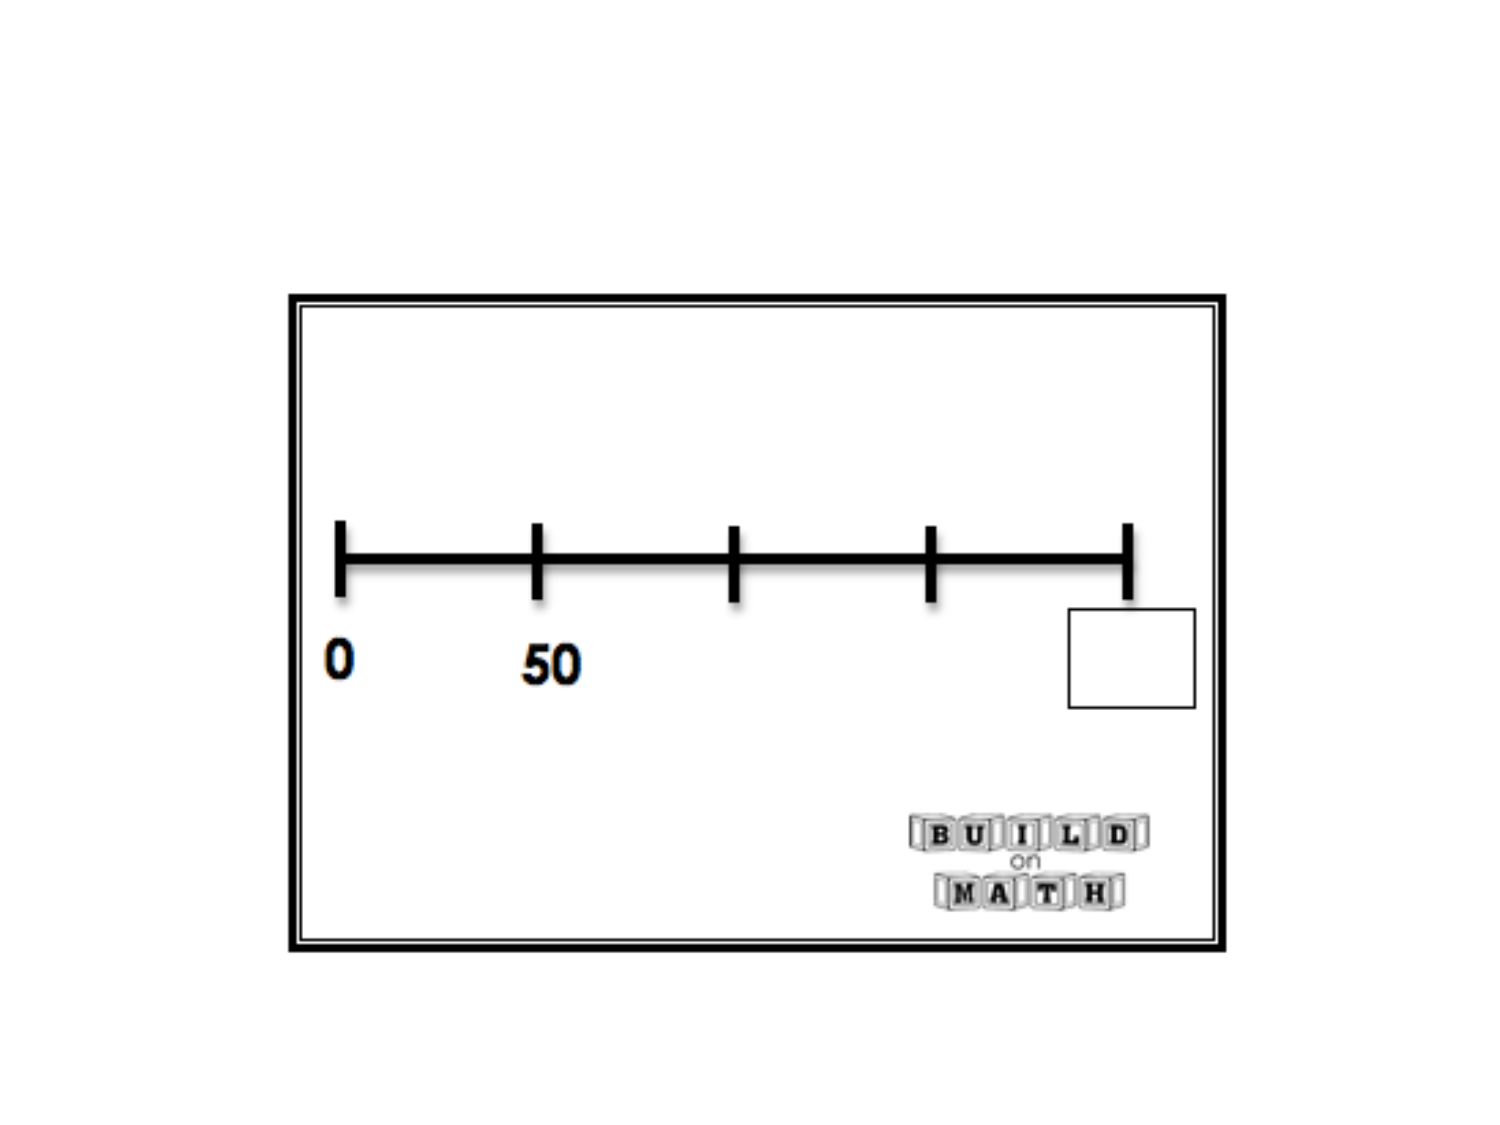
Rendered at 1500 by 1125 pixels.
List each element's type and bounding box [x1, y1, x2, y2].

list [74, 262, 1426, 1006]
